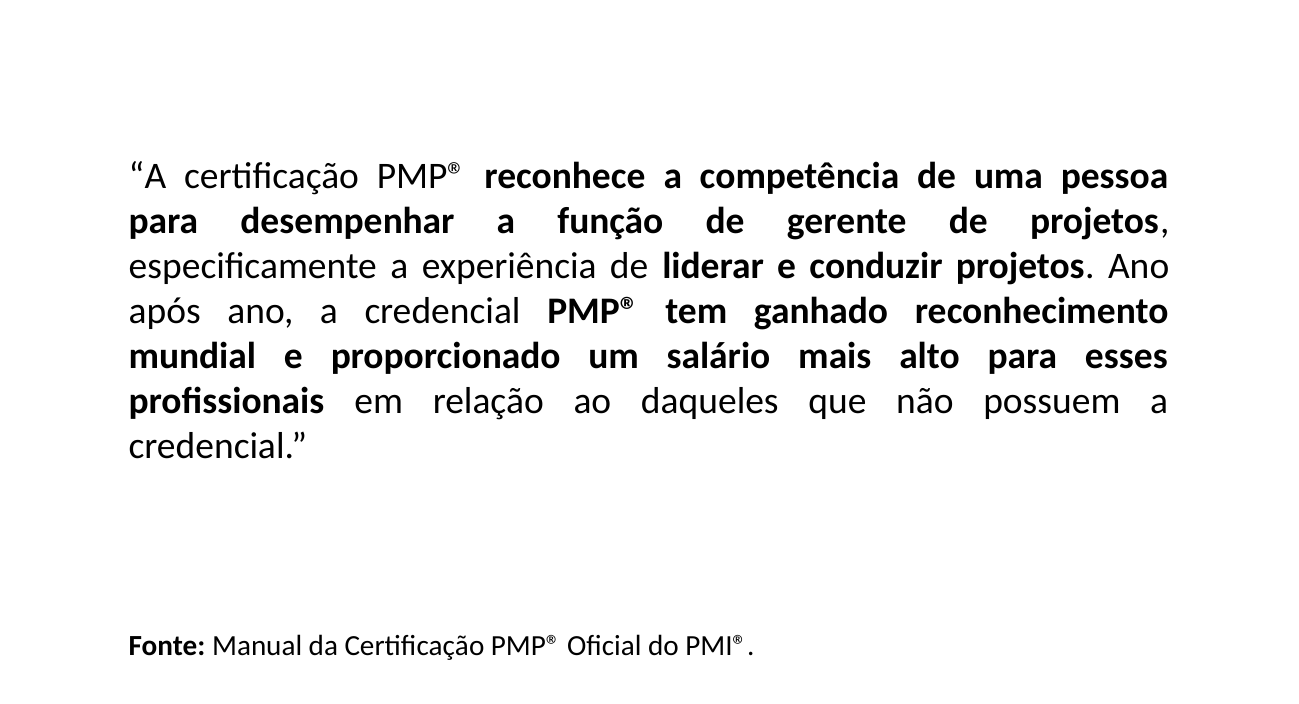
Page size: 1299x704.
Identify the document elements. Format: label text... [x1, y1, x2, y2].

text_box “A certificação PMP® reconhece a competência de uma pessoa para desempenhar a função de gerente de projetos, especificamente a experiência de liderar e conduzir projetos. Ano após ano, a credencial PMP® tem ganhado reconhecimento mundial e proporcionado um salário mais alto para esses profissionais em relação ao daqueles que não possuem a credencial.” [117, 145, 1181, 559]
text_box Fonte: Manual da Certificação PMP® Oficial do PMI®. [117, 620, 1181, 671]
